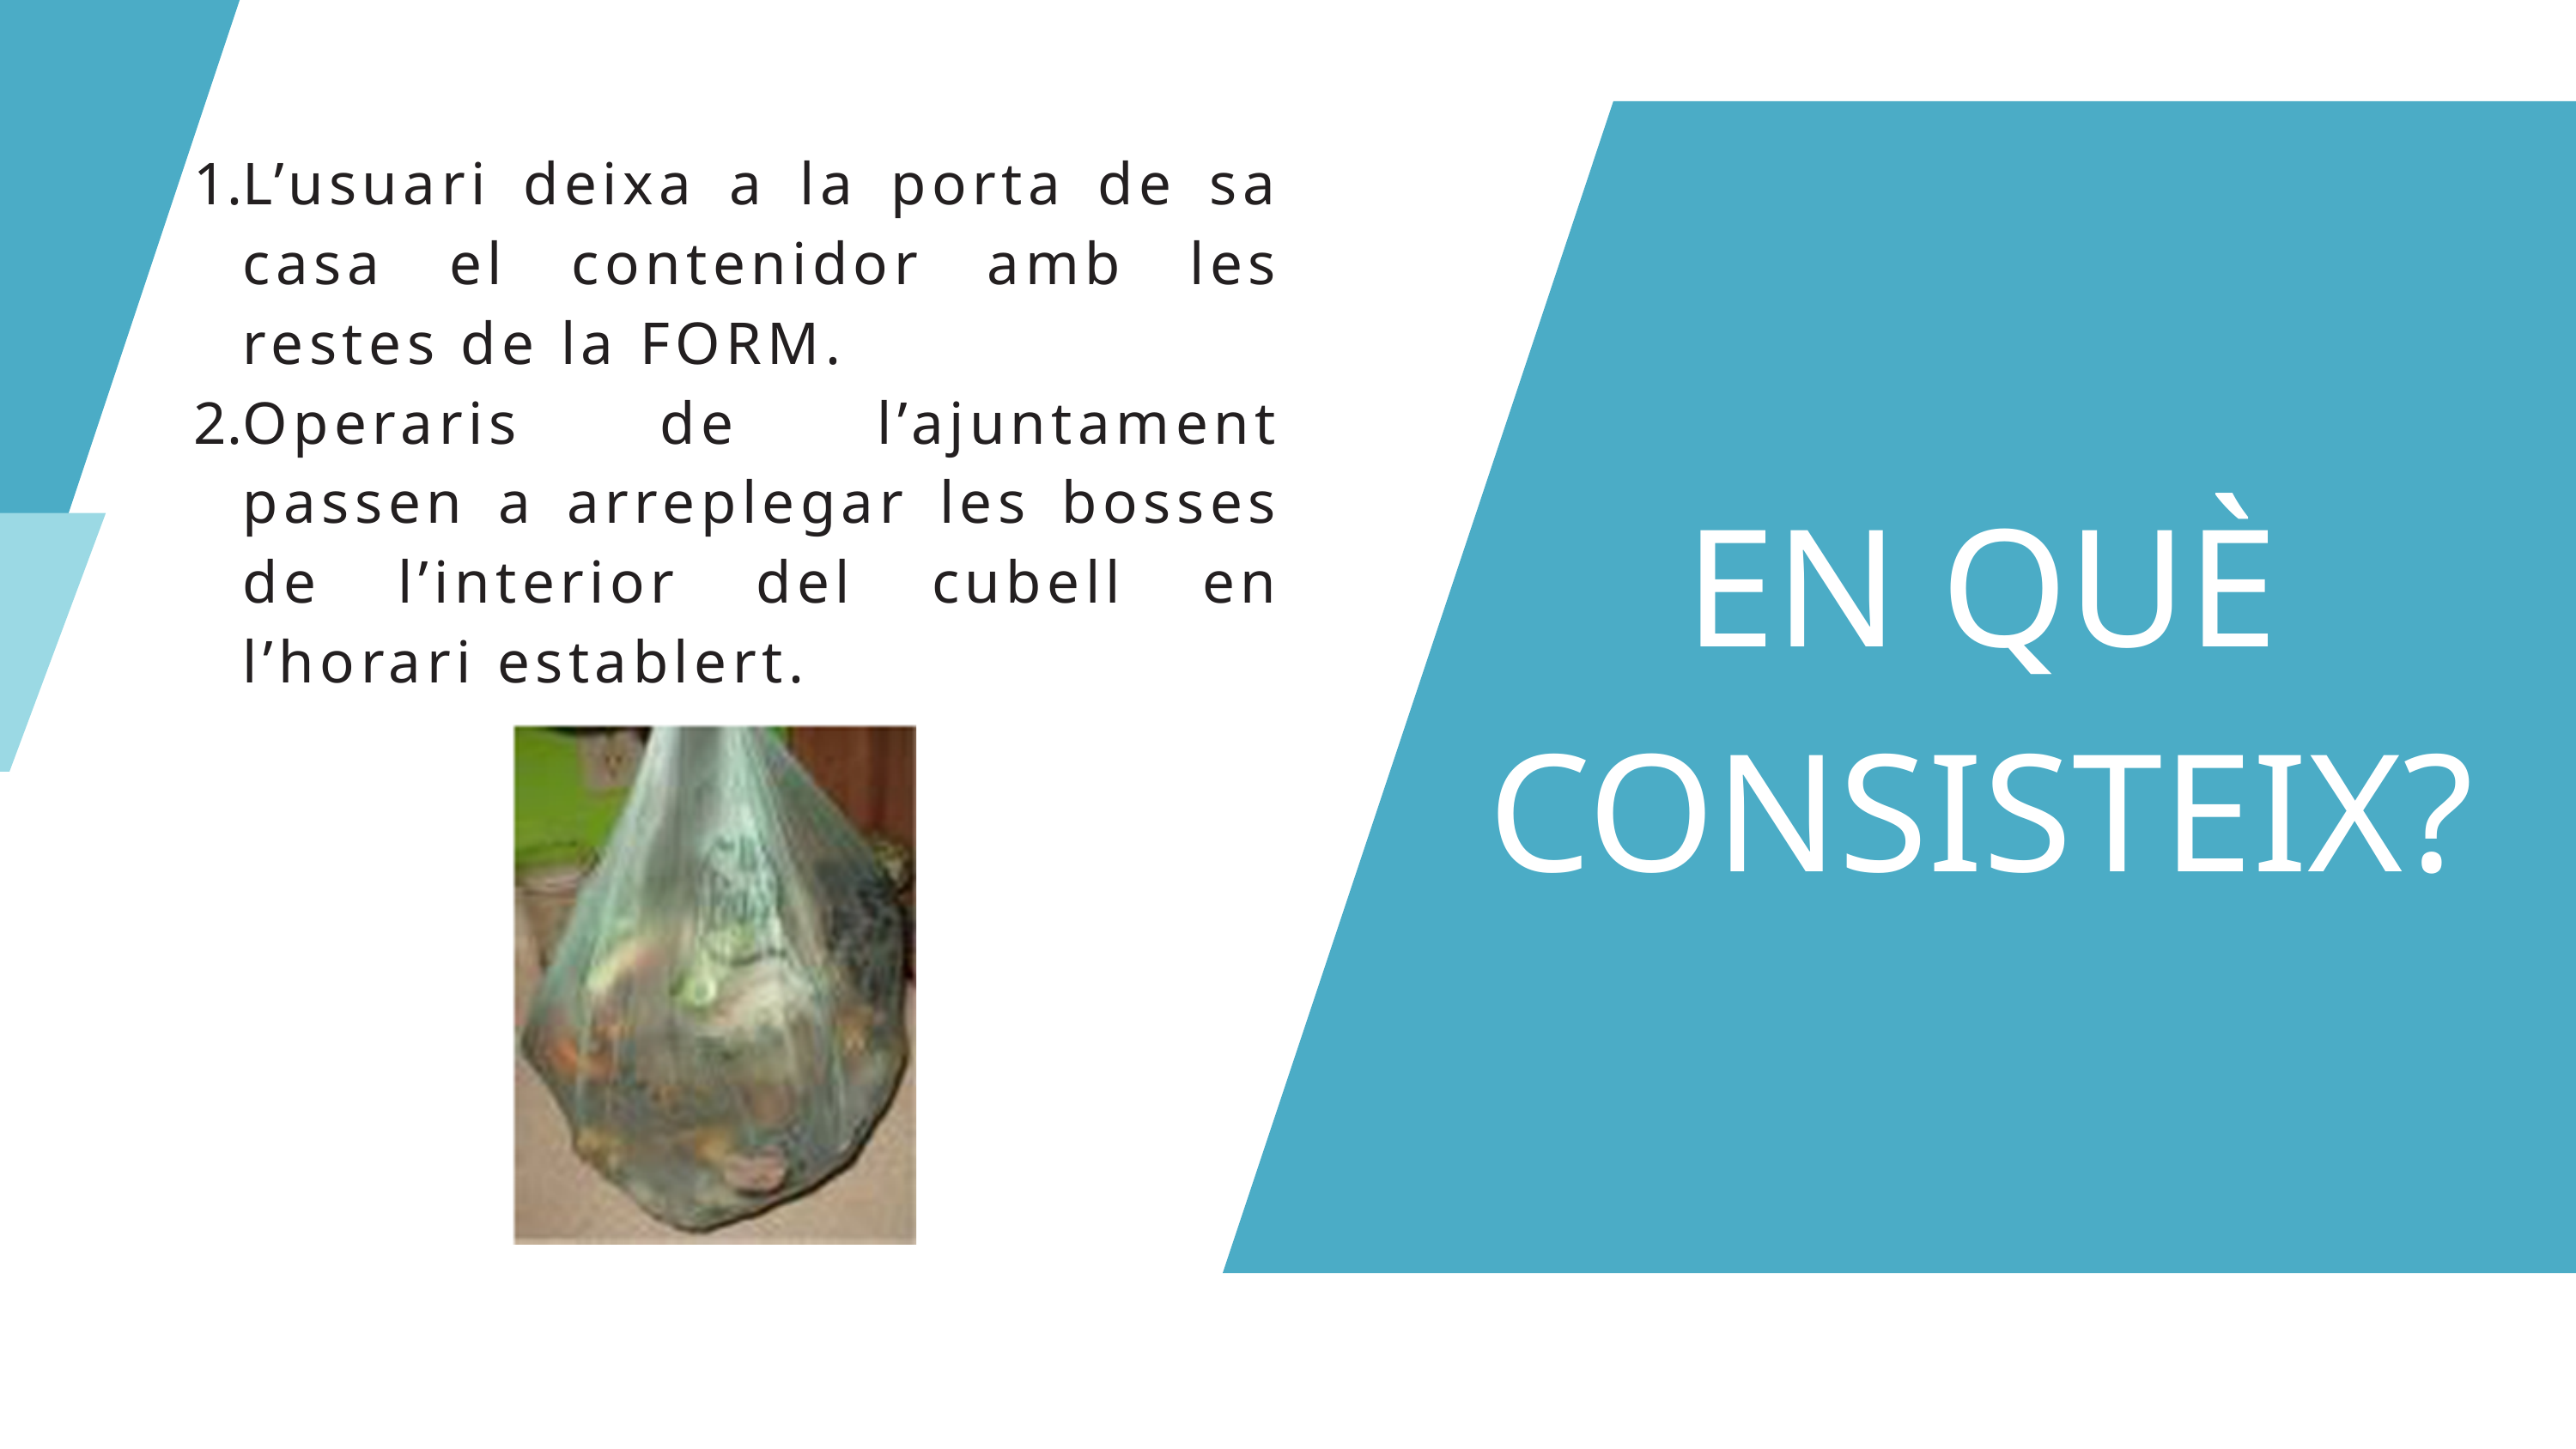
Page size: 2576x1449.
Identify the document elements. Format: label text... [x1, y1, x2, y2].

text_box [1222, 100, 2576, 1274]
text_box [0, 0, 309, 966]
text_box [0, 512, 106, 773]
text_box L’usuari deixa a la porta de sa casa el contenidor amb les restes de la FORM. Operaris de l’ajuntament passen a arreplegar les bosses de l’interior del cubell en l’horari establert. [310, 136, 1218, 854]
text_box [512, 724, 917, 1245]
